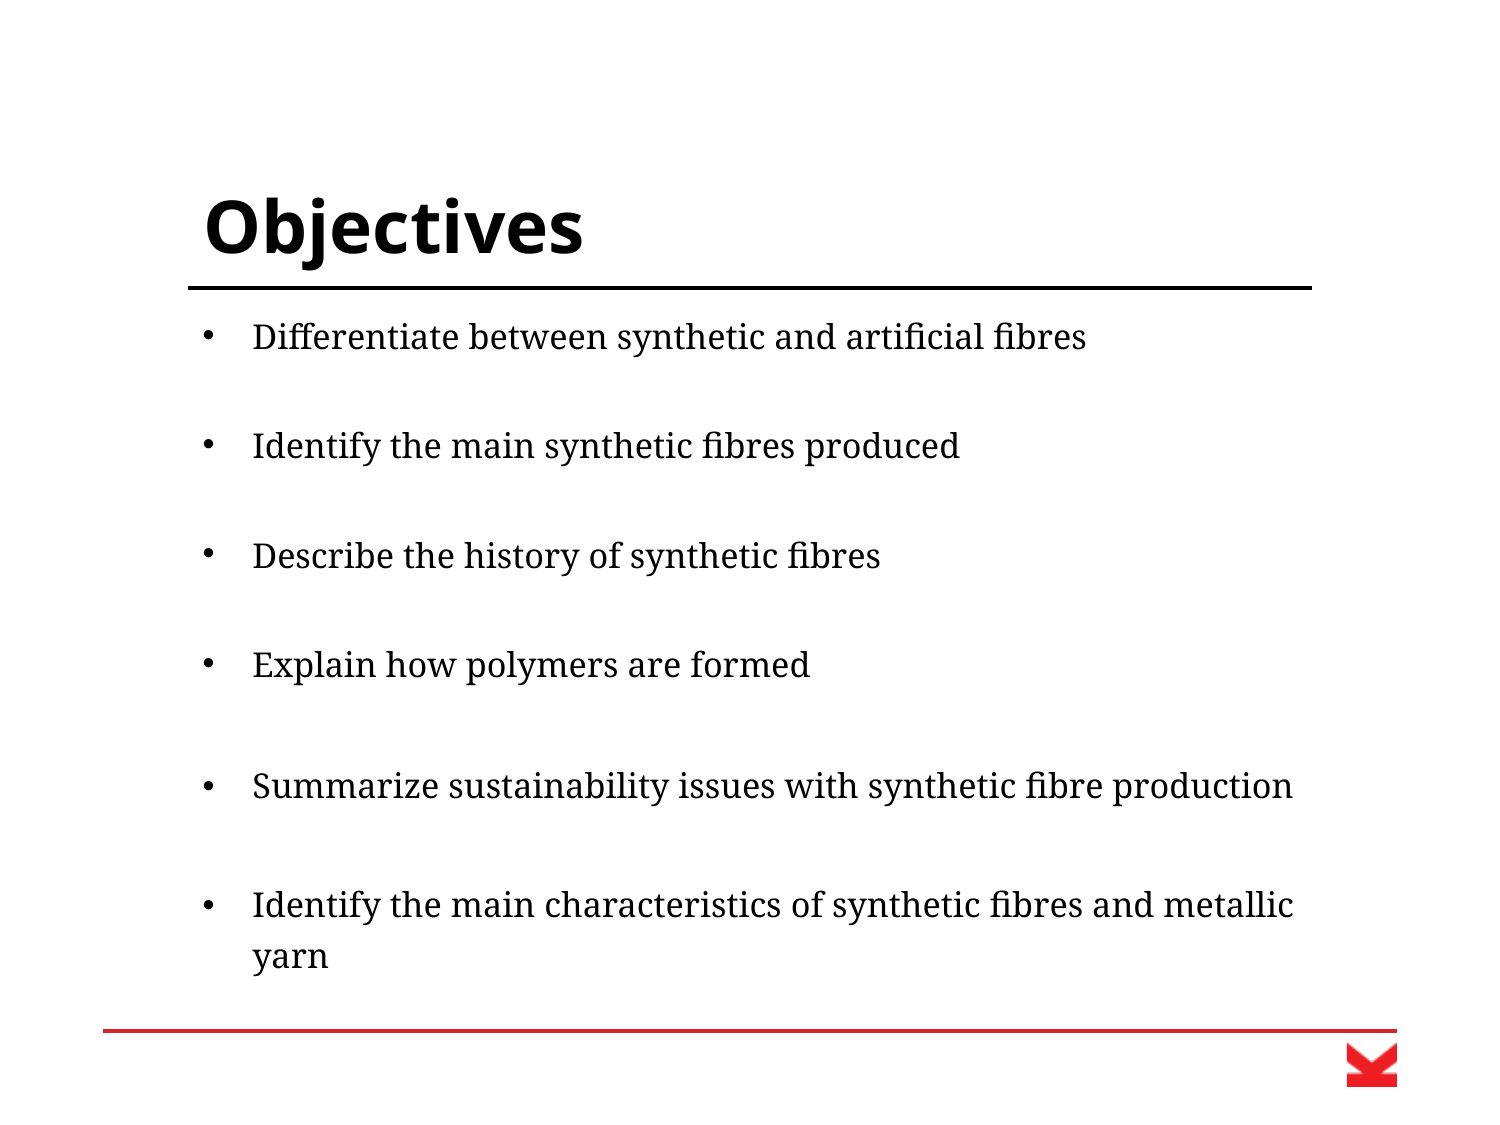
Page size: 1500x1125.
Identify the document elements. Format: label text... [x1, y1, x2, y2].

subtitle Differentiate between synthetic and artificial fibres Identify the main synthetic fibres produced Describe the history of synthetic fibres Explain how polymers are formed Summarize sustainability issues with synthetic fibre production Identify the main characteristics of synthetic fibres and metallic yarn [187, 308, 1313, 999]
title Objectives [188, 59, 1312, 278]
